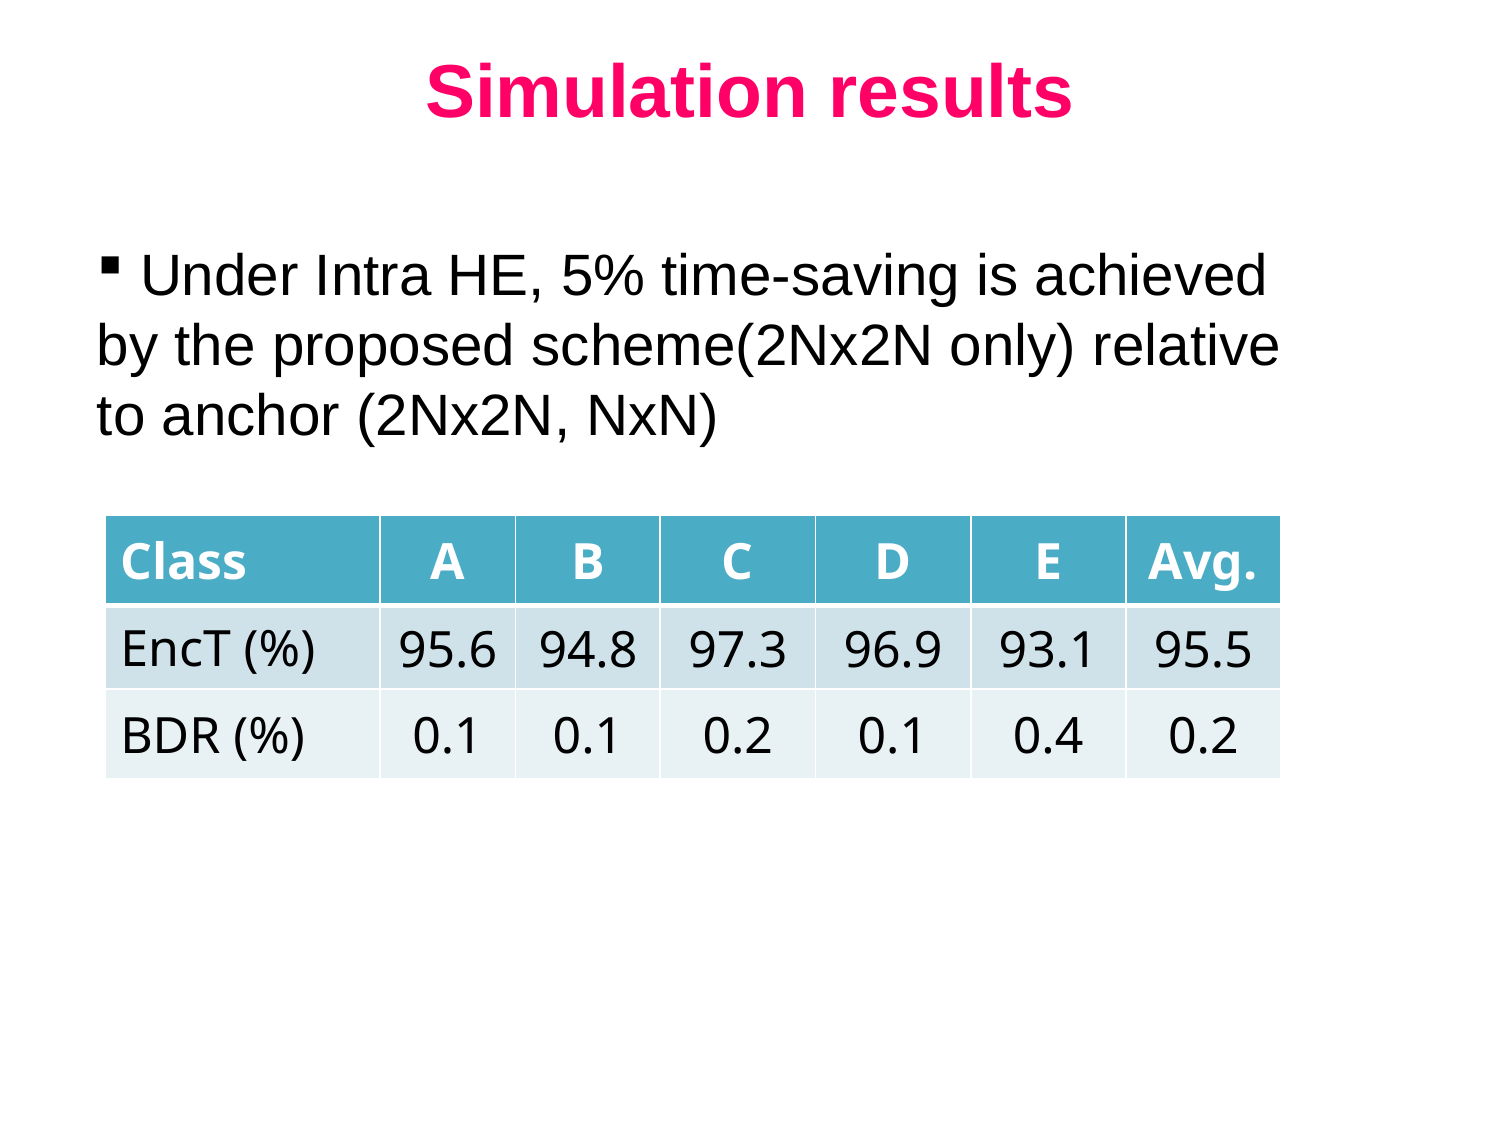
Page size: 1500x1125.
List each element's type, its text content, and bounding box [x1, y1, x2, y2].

table_cell 0.2 [661, 690, 815, 778]
table_header E [972, 516, 1125, 603]
table_cell 0.4 [972, 690, 1125, 778]
table_cell BDR (%) [106, 690, 379, 778]
table_cell 95.6 [381, 608, 515, 688]
table_header A [381, 516, 515, 603]
title Simulation results [75, 45, 1425, 129]
table_cell 93.1 [972, 608, 1125, 688]
table_header B [516, 516, 659, 603]
table_header Class [106, 516, 379, 603]
table_cell 0.1 [381, 690, 515, 778]
table_header C [661, 516, 815, 603]
table_cell 0.1 [816, 690, 970, 778]
text_box Under Intra HE, 5% time-saving is achieved by the proposed scheme(2Nx2N only) relative to anchor (2Nx2N, NxN) [82, 229, 1325, 455]
table_cell 0.2 [1127, 690, 1280, 778]
table_cell EncT (%) [106, 608, 379, 688]
table_cell 95.5 [1127, 608, 1280, 688]
table_cell 0.1 [516, 690, 659, 778]
table_header Avg. [1127, 516, 1280, 603]
table_header D [816, 516, 970, 603]
table_cell 97.3 [661, 608, 815, 688]
table_cell 96.9 [816, 608, 970, 688]
table_cell 94.8 [516, 608, 659, 688]
